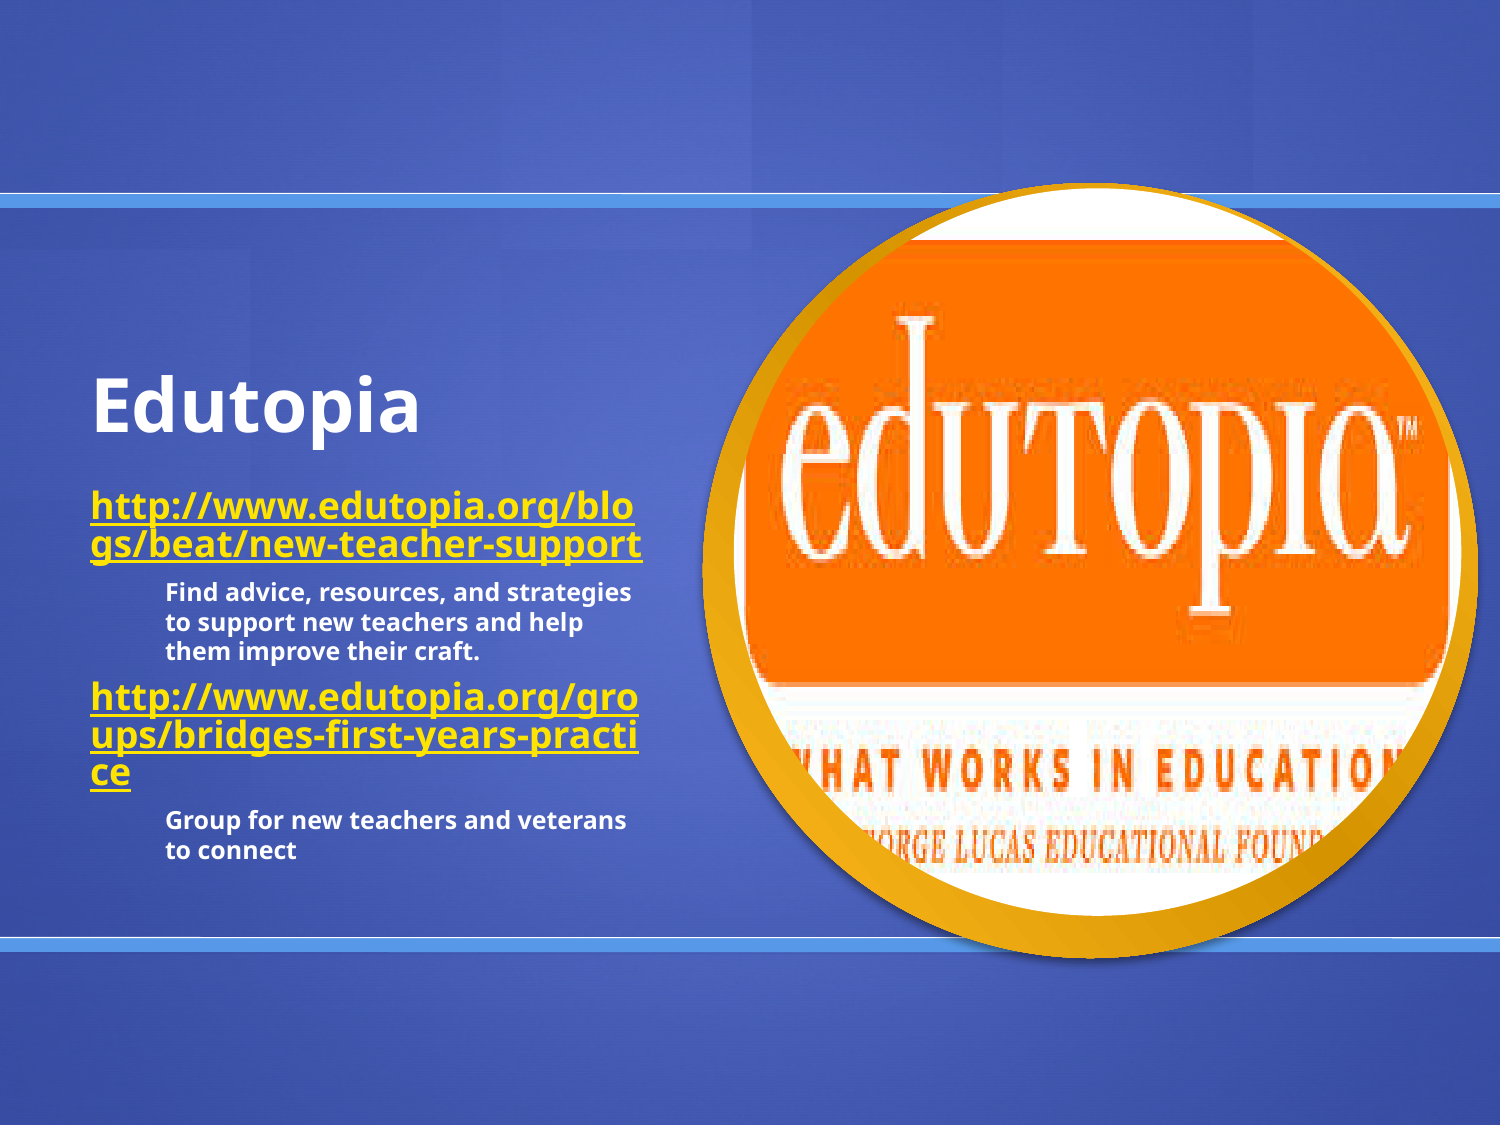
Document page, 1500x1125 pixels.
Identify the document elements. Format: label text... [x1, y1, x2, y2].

list http://www.edutopia.org/blogs/beat/new-teacher-support Find advice, resources, and strategies to support new teachers and help them improve their craft. http://www.edutopia.org/groups/bridges-first-years-practice Group for new teachers and veterans to connect [75, 474, 663, 875]
picture [732, 187, 1463, 917]
title Edutopia [75, 249, 663, 456]
